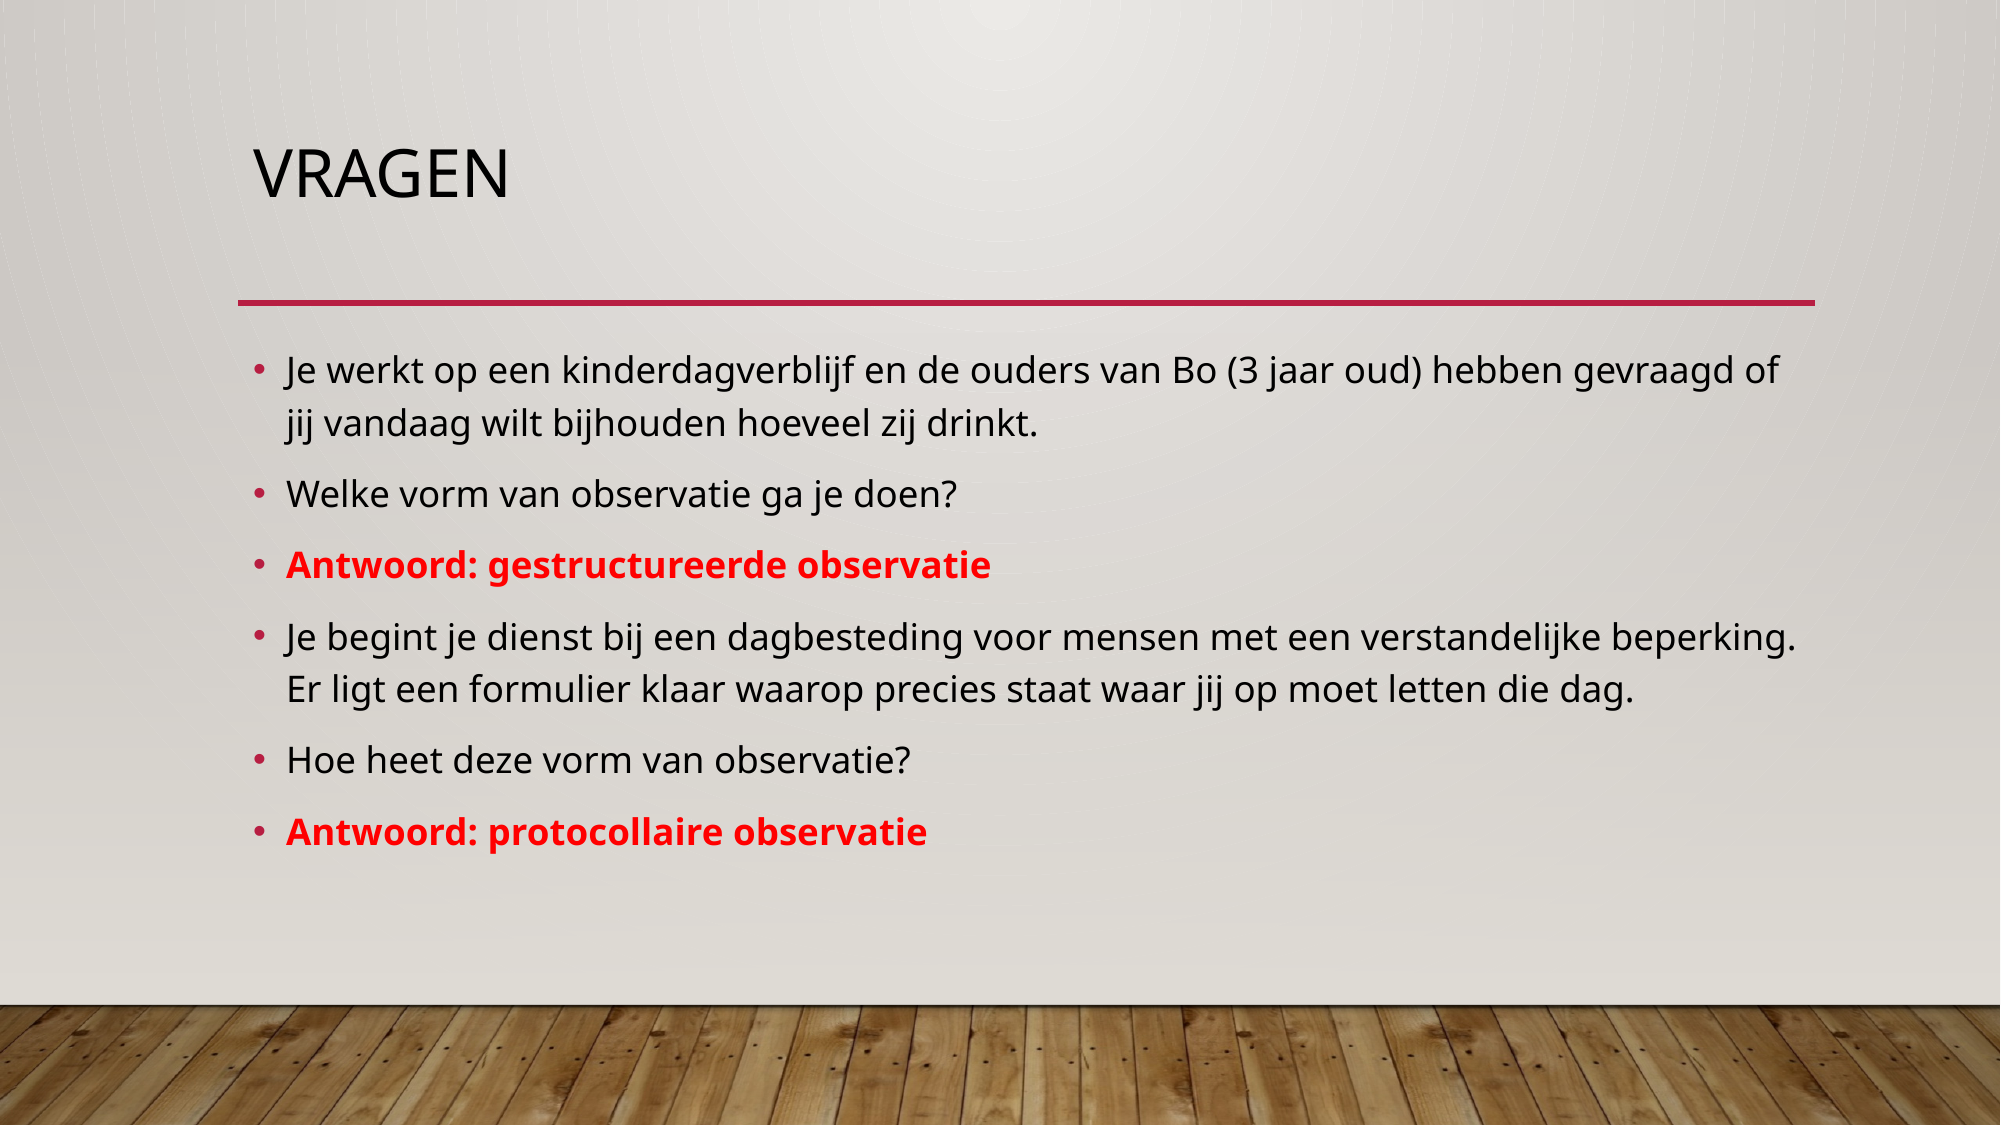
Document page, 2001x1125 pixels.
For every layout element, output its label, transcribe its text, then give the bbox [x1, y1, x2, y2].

picture [0, 1005, 2000, 1125]
title Vragen [238, 131, 1814, 305]
list Je werkt op een kinderdagverblijf en de ouders van Bo (3 jaar oud) hebben gevraagd of jij vandaag wilt bijhouden hoeveel zij drinkt. Welke vorm van observatie ga je doen? Antwoord: gestructureerde observatie Je begint je dienst bij een dagbesteding voor mensen met een verstandelijke beperking. Er ligt een formulier klaar waarop precies staat waar jij op moet letten die dag. Hoe heet deze vorm van observatie? Antwoord: protocollaire observatie [238, 330, 1814, 897]
